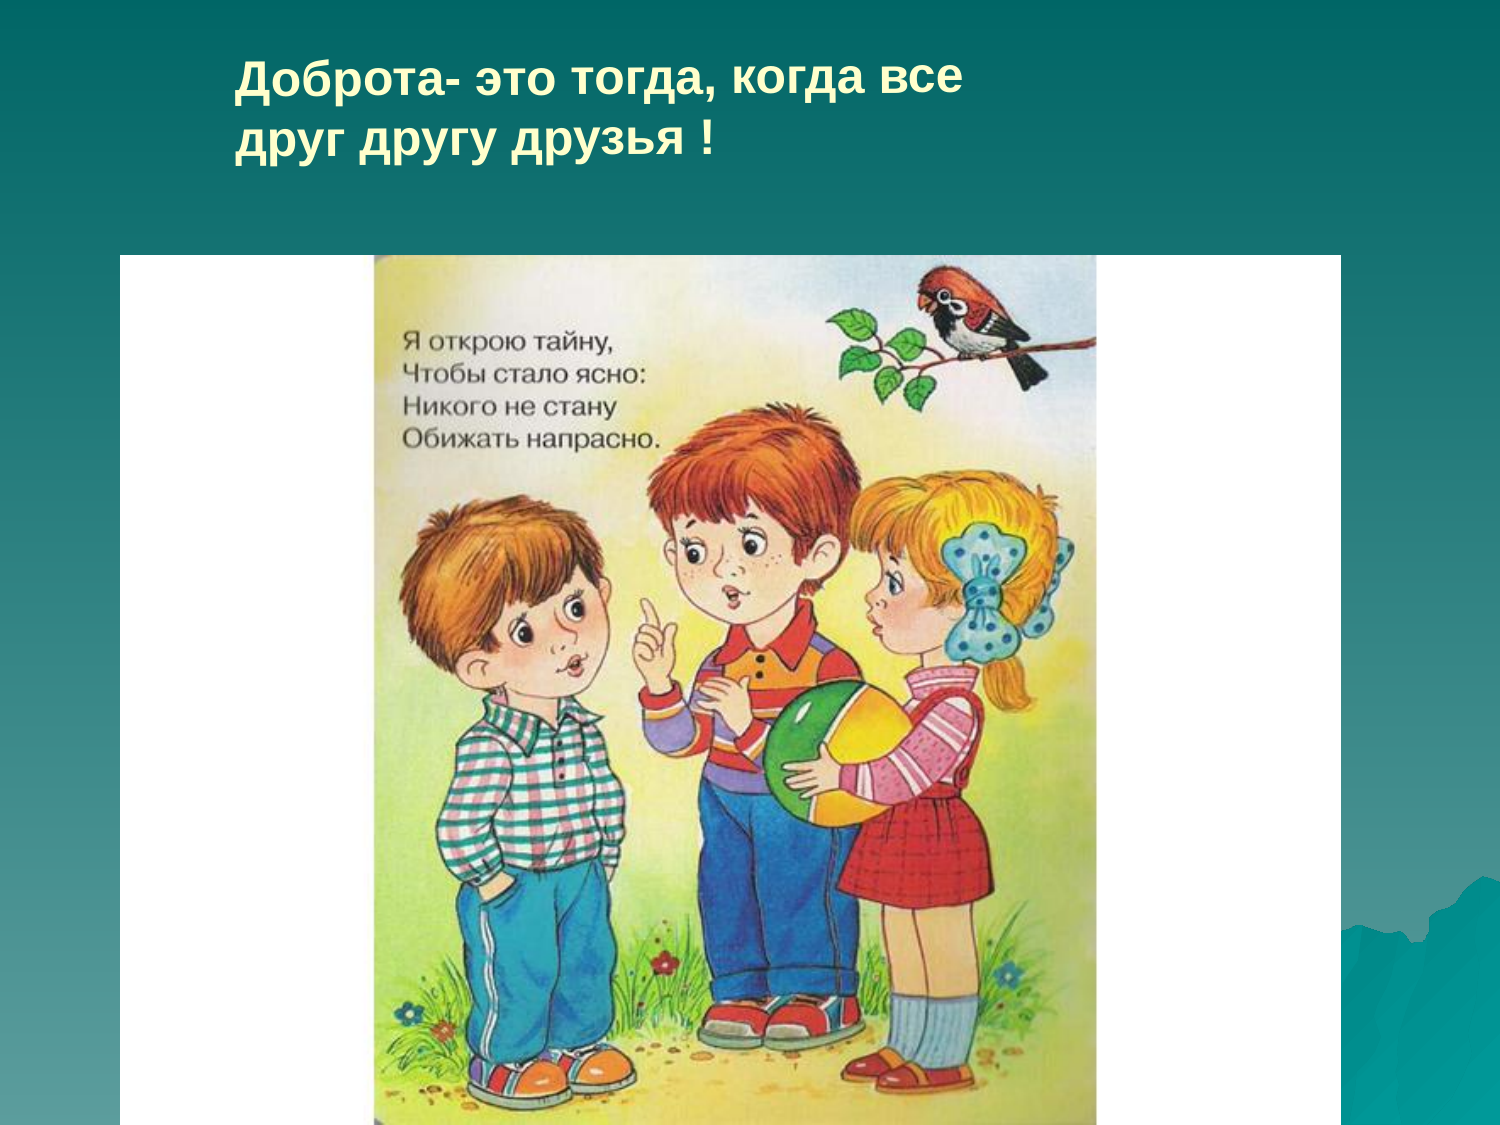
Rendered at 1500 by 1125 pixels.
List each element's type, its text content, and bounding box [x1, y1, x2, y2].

text_box Доброта- это тогда, когда все друг другу друзья ! [219, 33, 1072, 174]
picture [120, 255, 1341, 1125]
